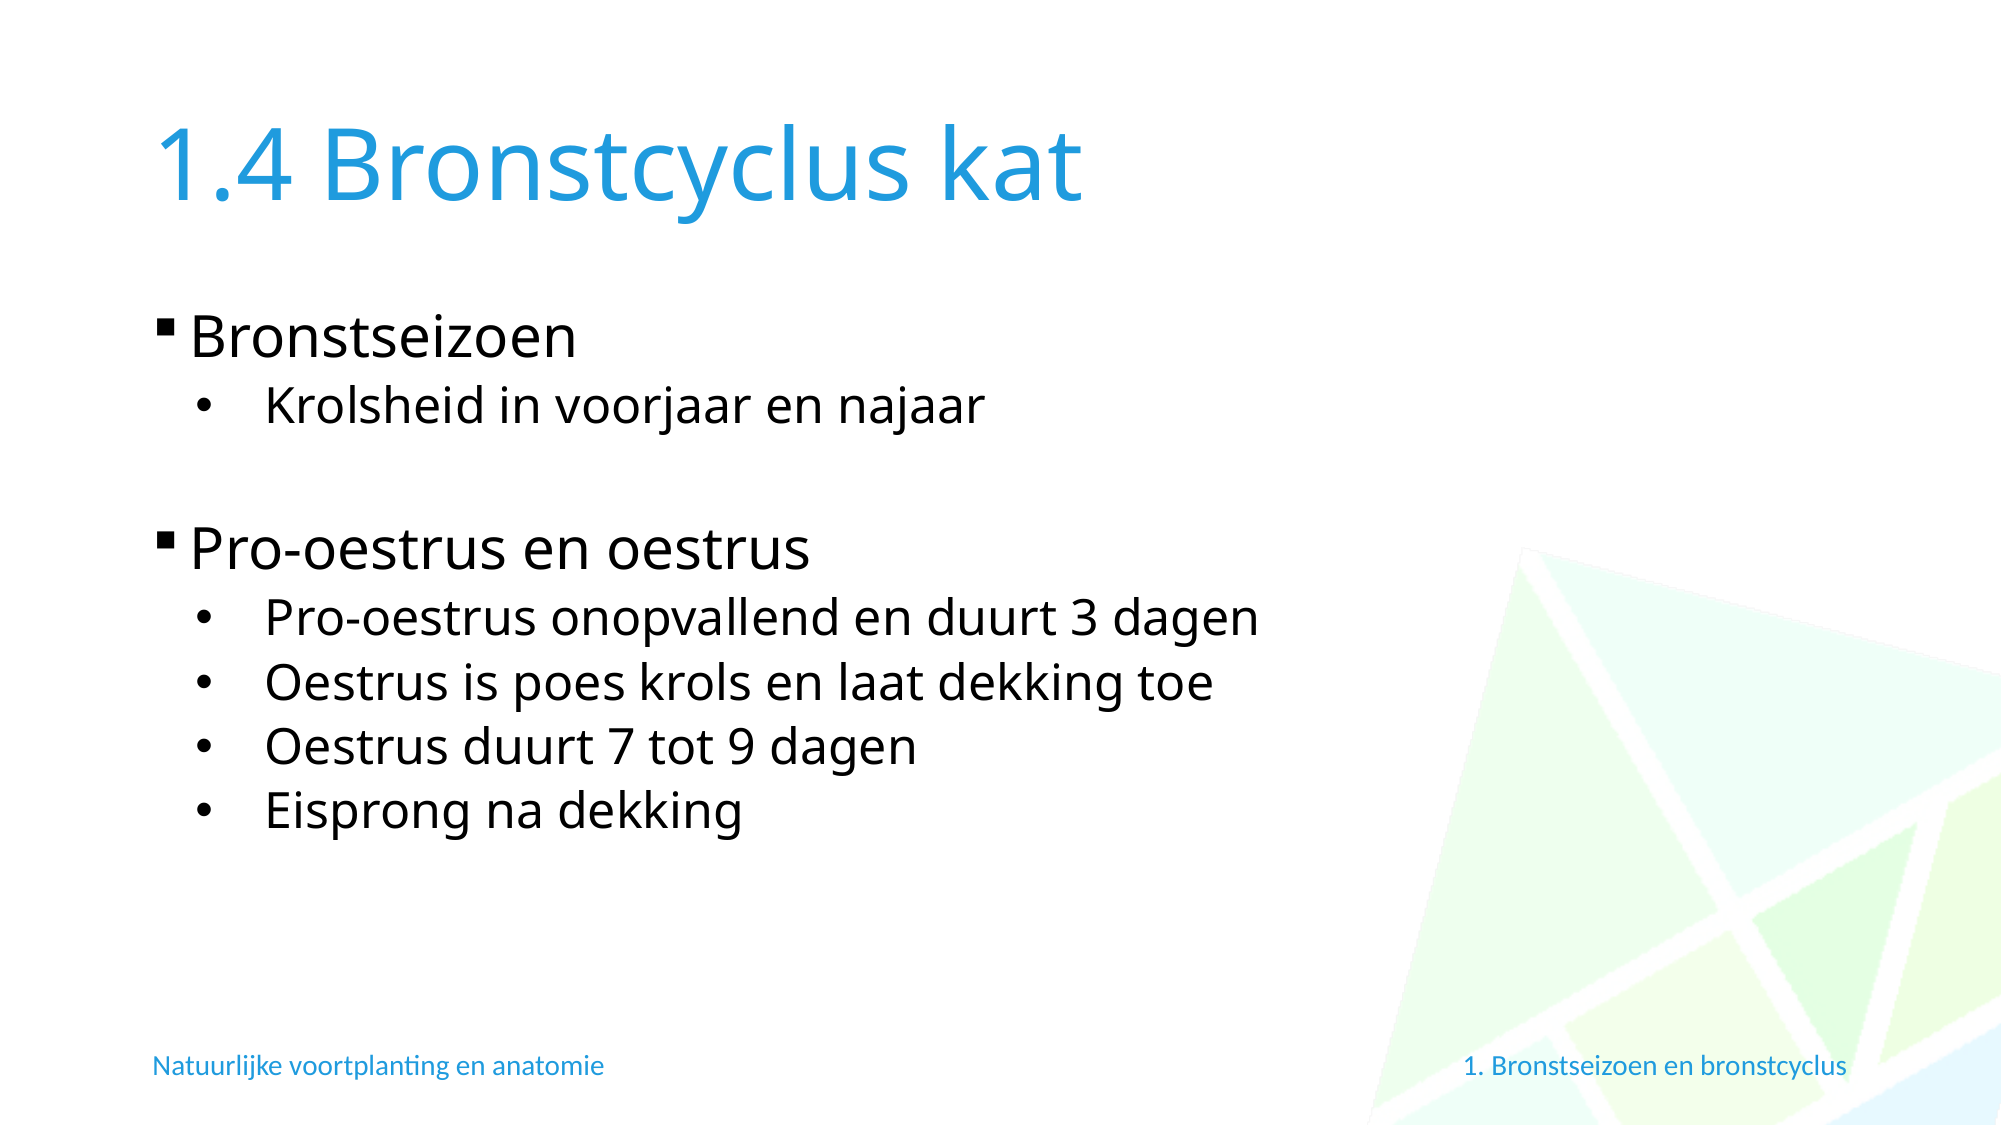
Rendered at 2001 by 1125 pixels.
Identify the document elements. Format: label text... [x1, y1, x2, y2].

list 1. Bronstseizoen en bronstcyclus [1412, 1042, 1863, 1103]
list Natuurlijke voortplanting en anatomie [137, 1042, 630, 1088]
title 1.4 Bronstcyclus kat [137, 59, 1863, 278]
list Bronstseizoen Krolsheid in voorjaar en najaar Pro-oestrus en oestrus Pro-oestrus onopvallend en duurt 3 dagen Oestrus is poes krols en laat dekking toe Oestrus duurt 7 tot 9 dagen Eisprong na dekking [137, 299, 1863, 1014]
